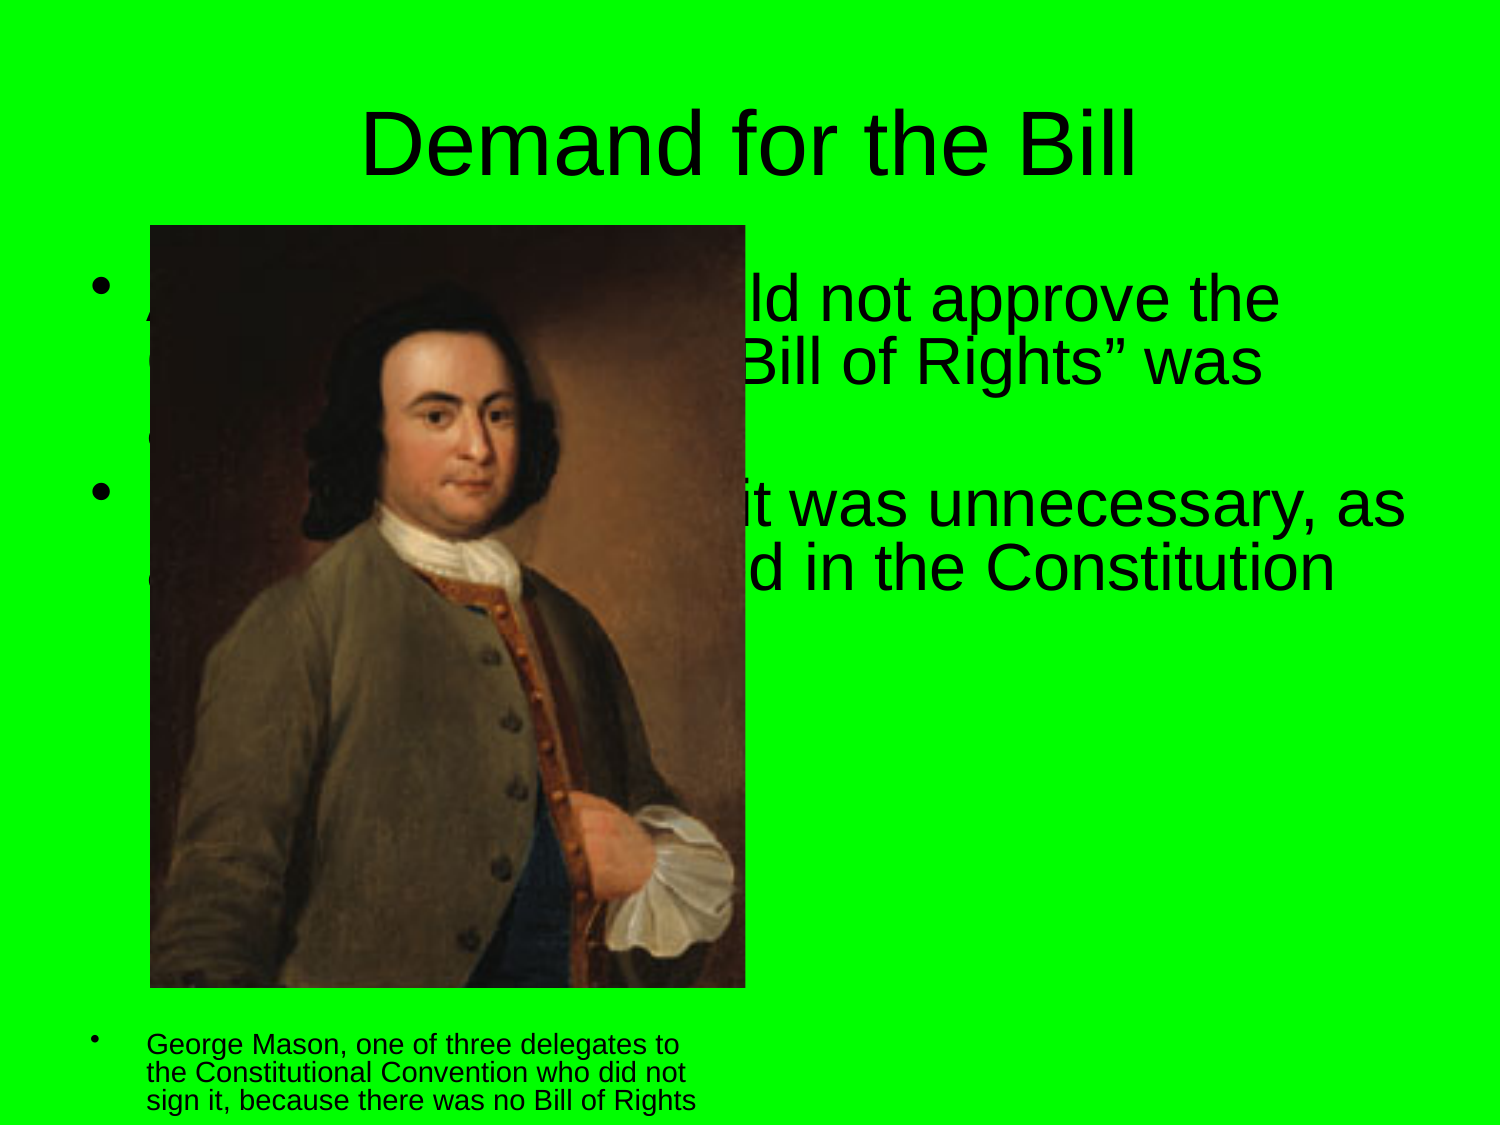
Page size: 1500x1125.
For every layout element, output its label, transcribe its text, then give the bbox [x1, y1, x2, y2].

title Demand for the Bill [75, 45, 1425, 233]
list George Mason, one of three delegates to the Constitutional Convention who did not sign it, because there was no Bill of Rights [75, 1025, 738, 1125]
list Anti-Federalists would not approve the Constitution until a “Bill of Rights” was added Federalists claimed it was unnecessary, as all rights were implied in the Constitution itself [75, 262, 1425, 1005]
picture [149, 224, 746, 988]
